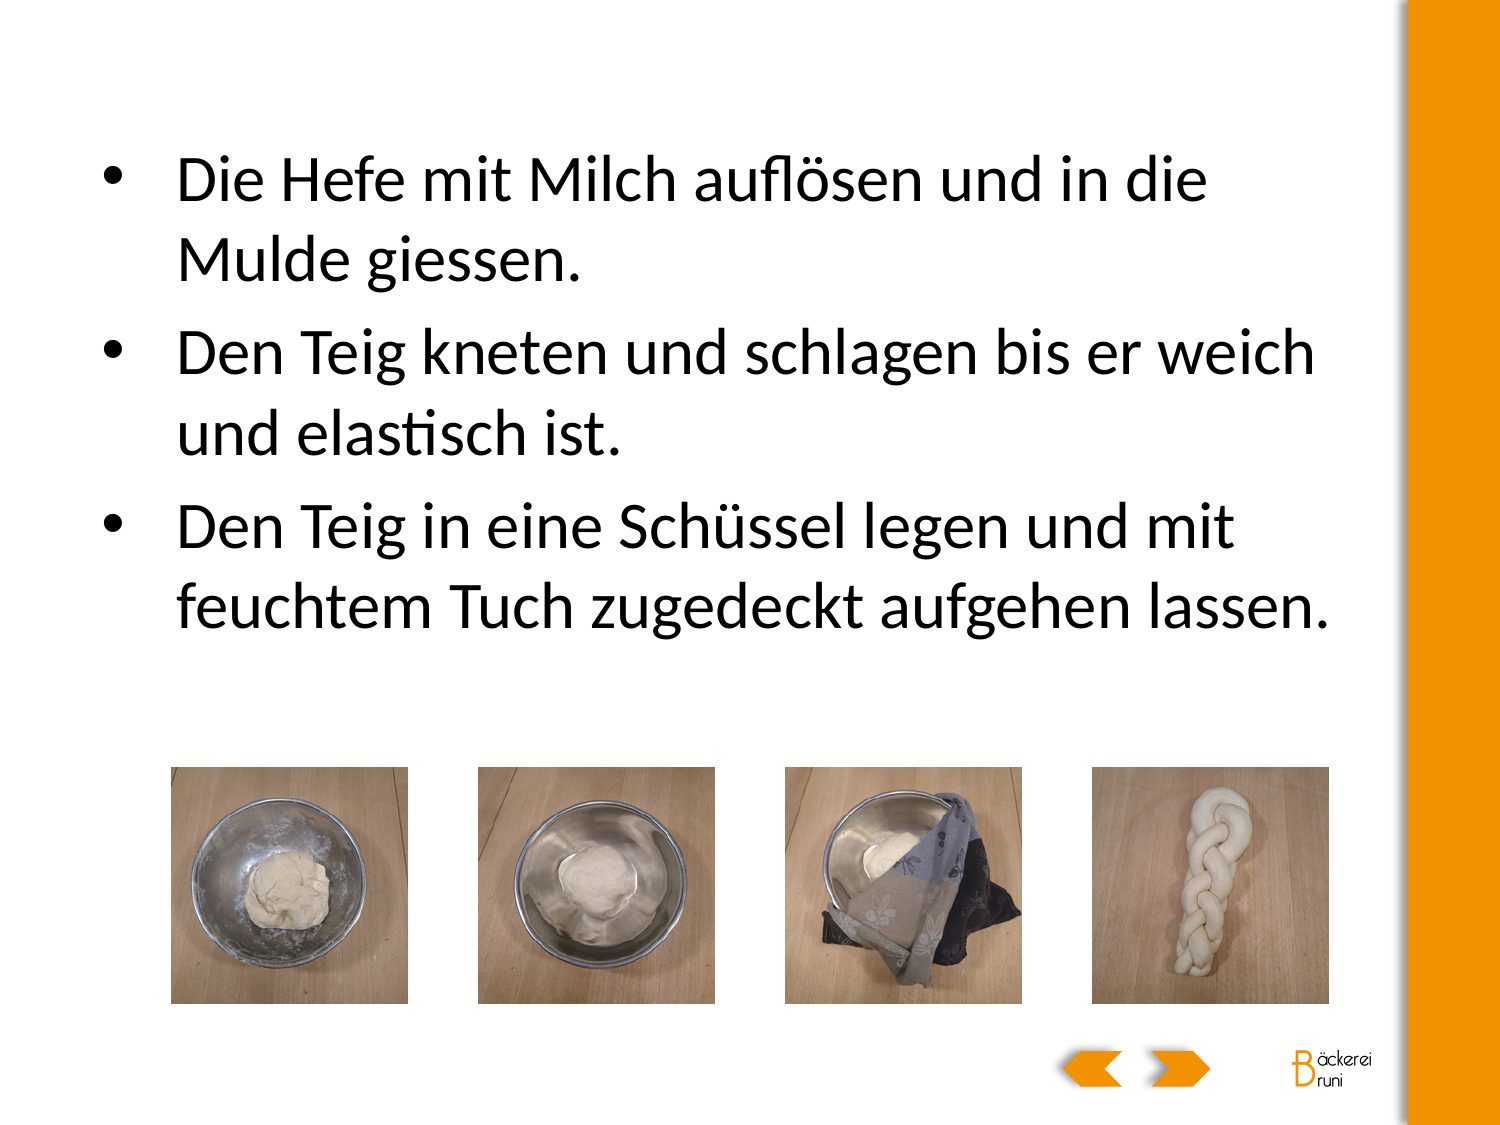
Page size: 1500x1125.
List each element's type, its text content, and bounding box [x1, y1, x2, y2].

picture [1092, 767, 1329, 1005]
picture [477, 767, 715, 1005]
list Die Hefe mit Milch auflösen und in die Mulde giessen. Den Teig kneten und schlagen bis er weich und elastisch ist. Den Teig in eine Schüssel legen und mit feuchtem Tuch zugedeckt aufgehen lassen. [75, 127, 1375, 728]
picture [785, 767, 1022, 1005]
picture [170, 767, 408, 1005]
picture [1287, 1046, 1377, 1090]
